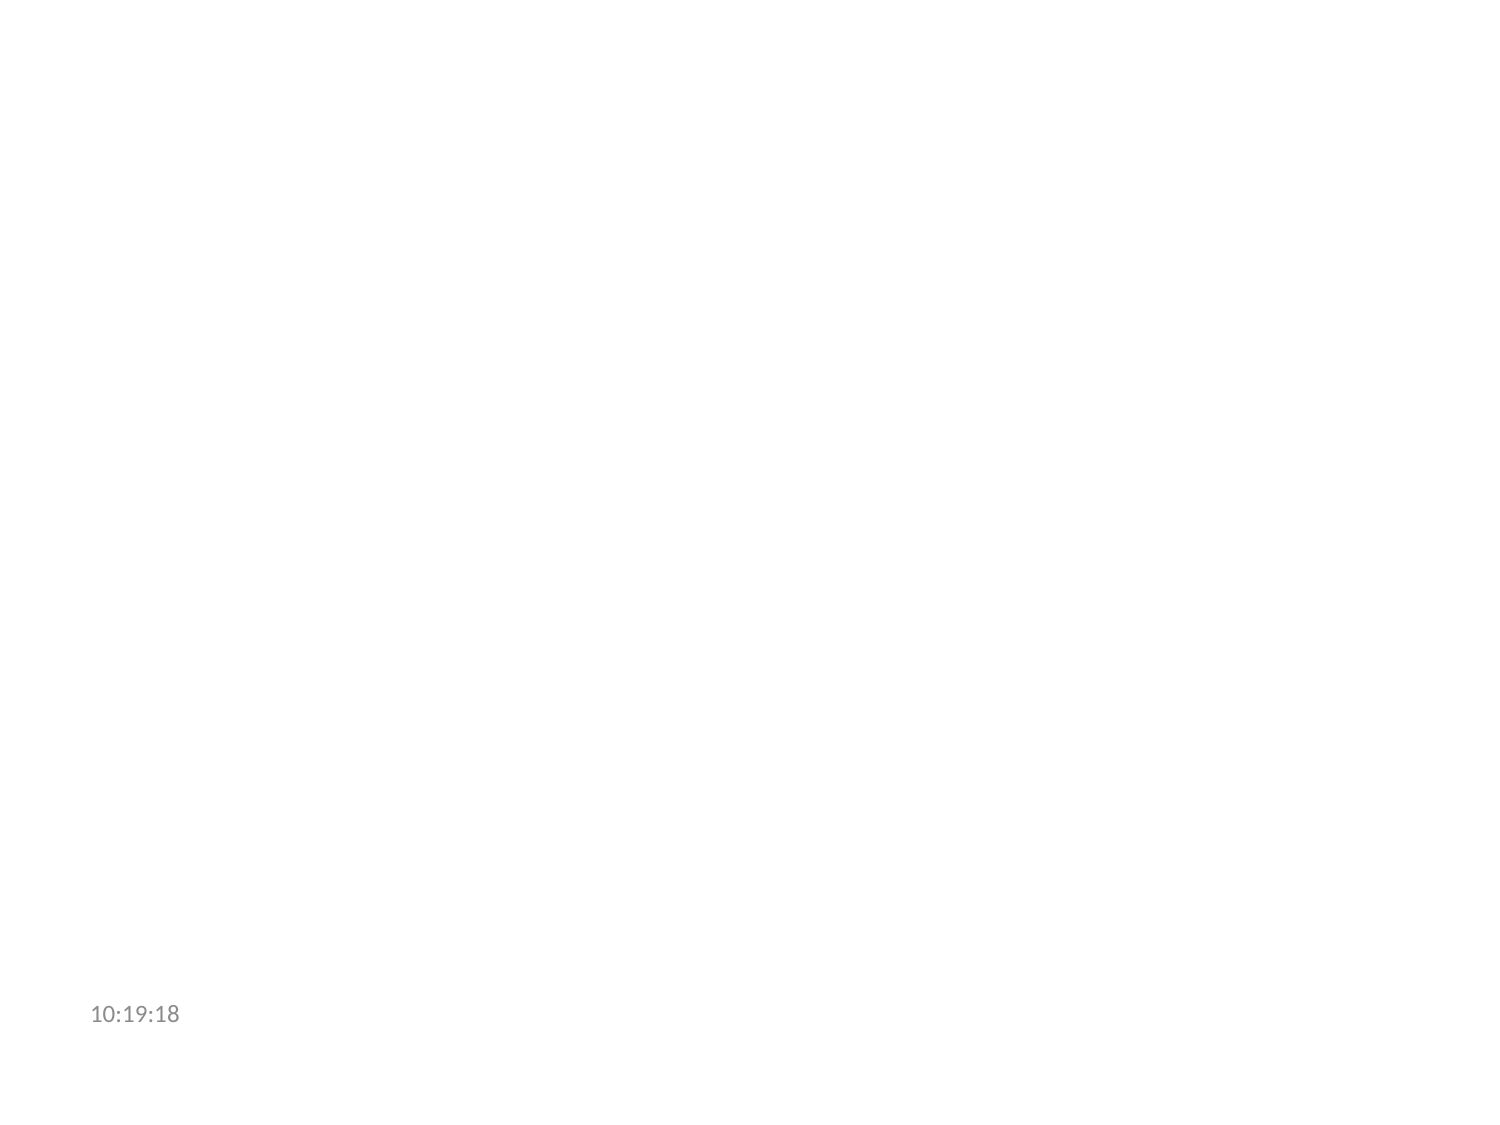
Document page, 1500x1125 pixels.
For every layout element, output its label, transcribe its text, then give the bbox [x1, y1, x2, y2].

text_box 15:35:09 [75, 982, 425, 1043]
